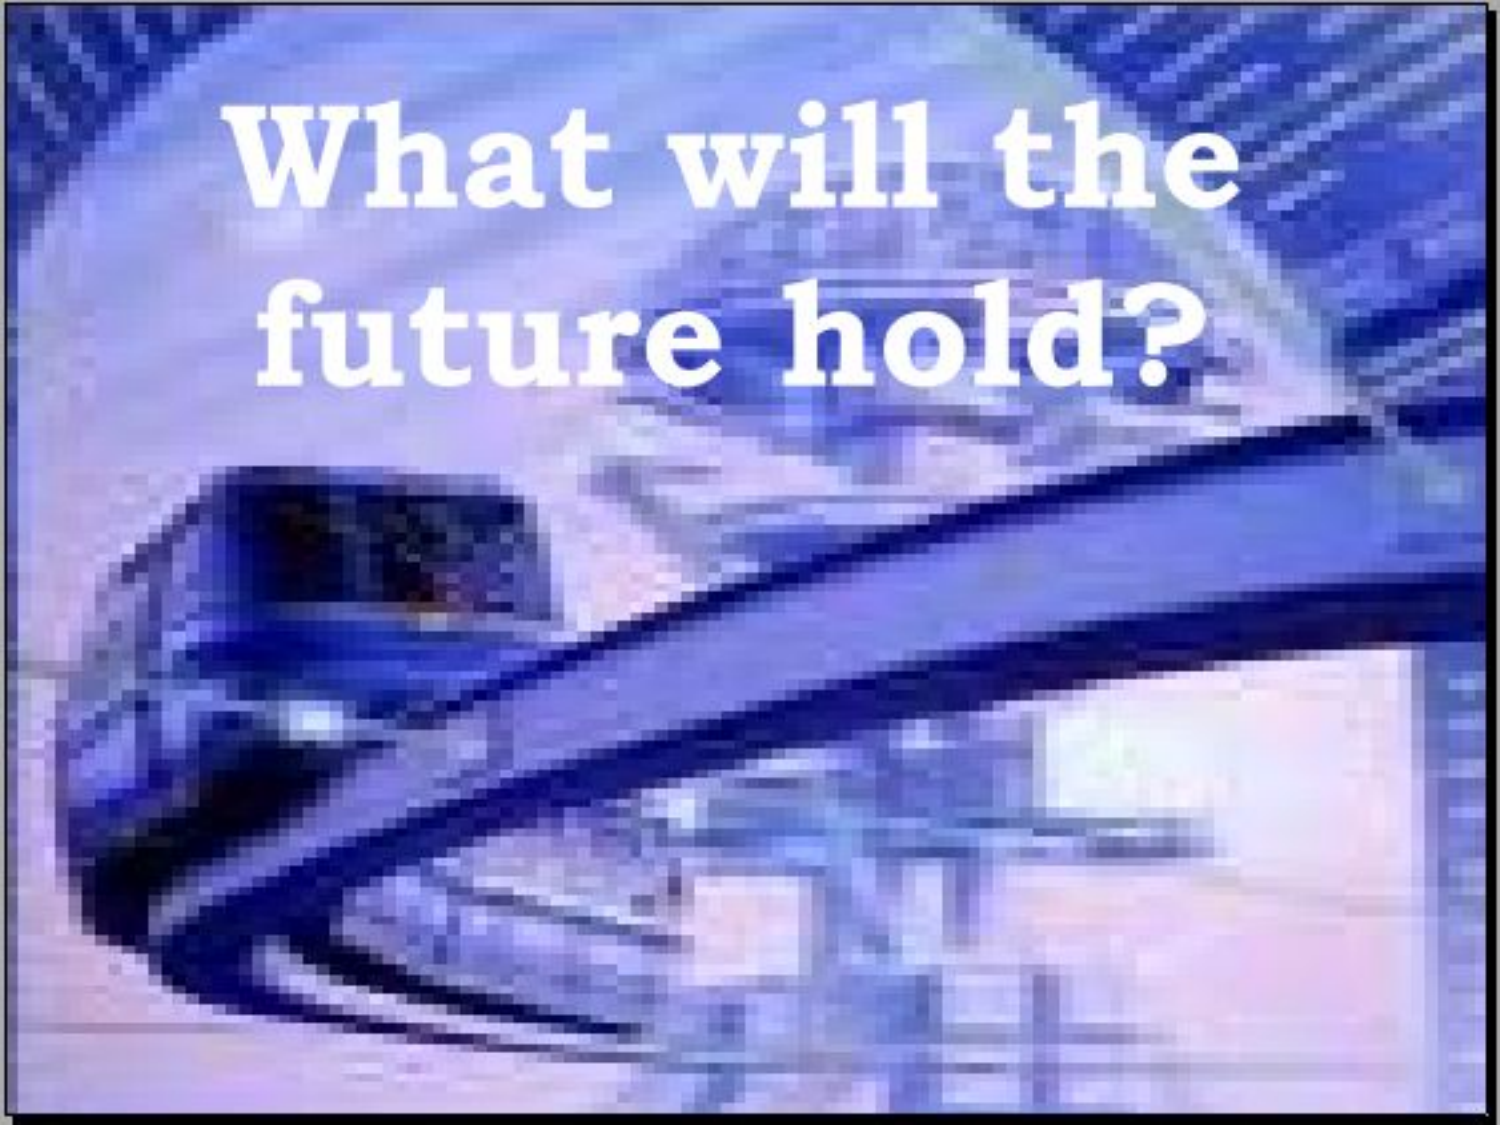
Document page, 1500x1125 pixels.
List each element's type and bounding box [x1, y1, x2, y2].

list [0, 0, 1500, 1125]
